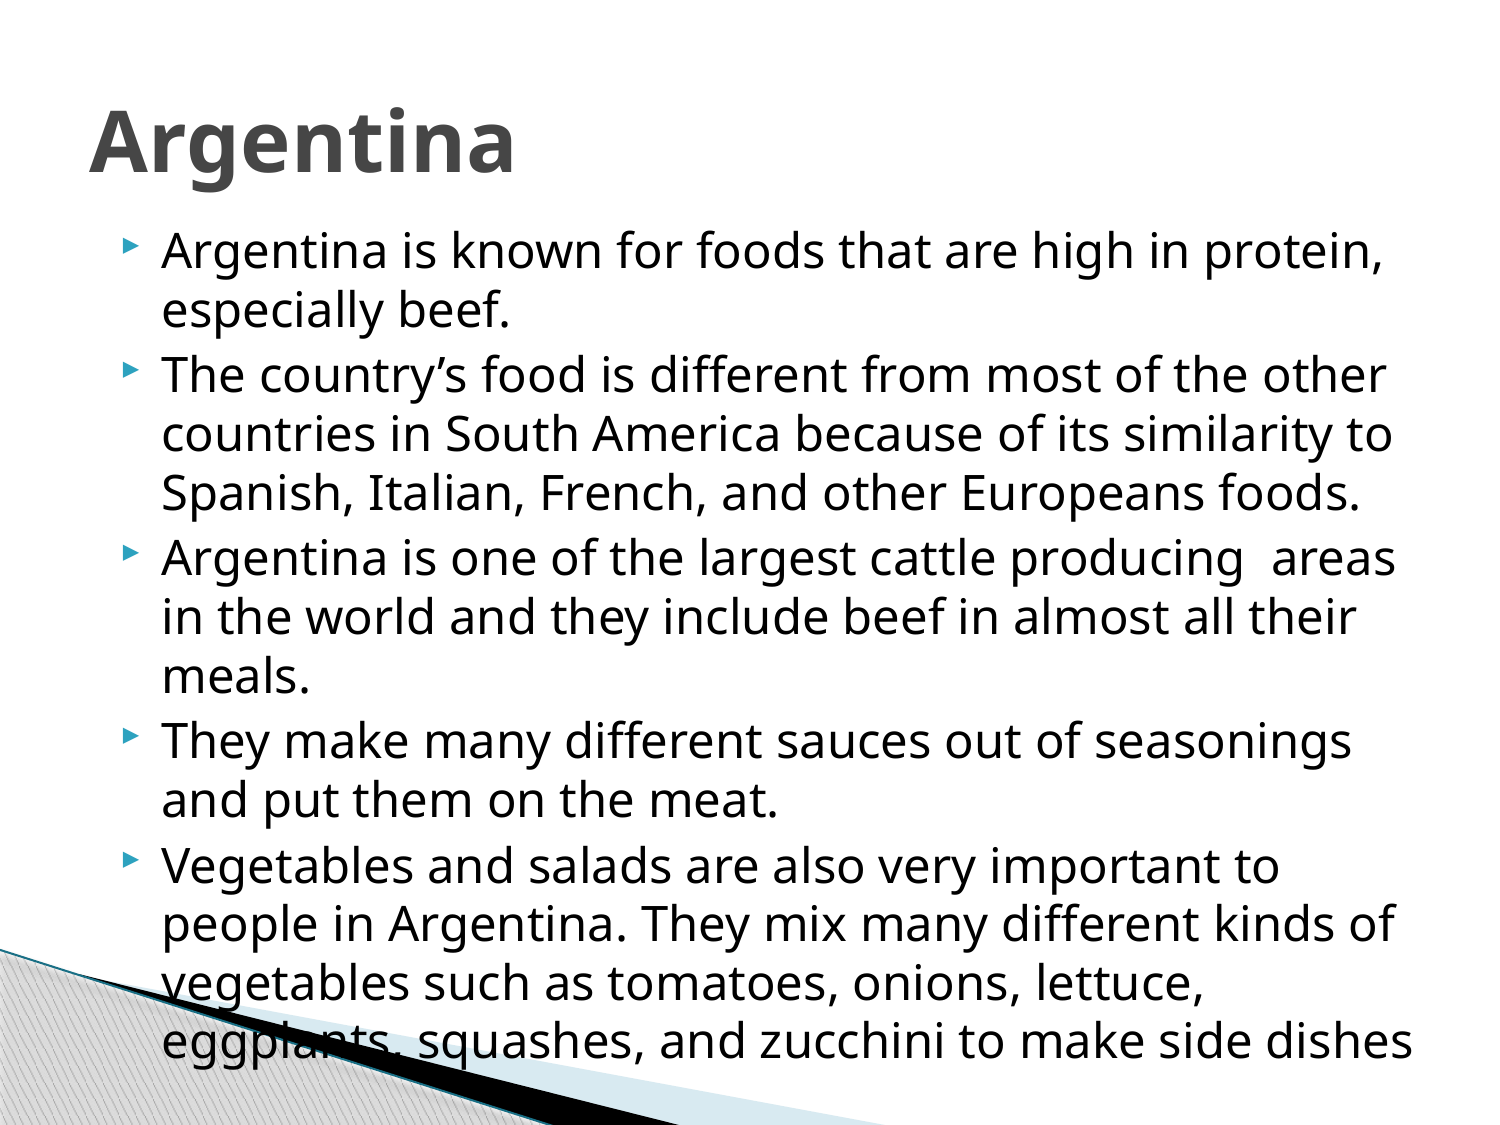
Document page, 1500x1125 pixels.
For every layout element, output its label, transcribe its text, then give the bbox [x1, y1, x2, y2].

list Argentina is known for foods that are high in protein, especially beef. The country’s food is different from most of the other countries in South America because of its similarity to Spanish, Italian, French, and other Europeans foods. Argentina is one of the largest cattle producing areas in the world and they include beef in almost all their meals. They make many different sauces out of seasonings and put them on the meat. Vegetables and salads are also very important to people in Argentina. They mix many different kinds of vegetables such as tomatoes, onions, lettuce, eggplants, squashes, and zucchini to make side dishes [87, 212, 1438, 1088]
title Argentina [75, 45, 1425, 233]
